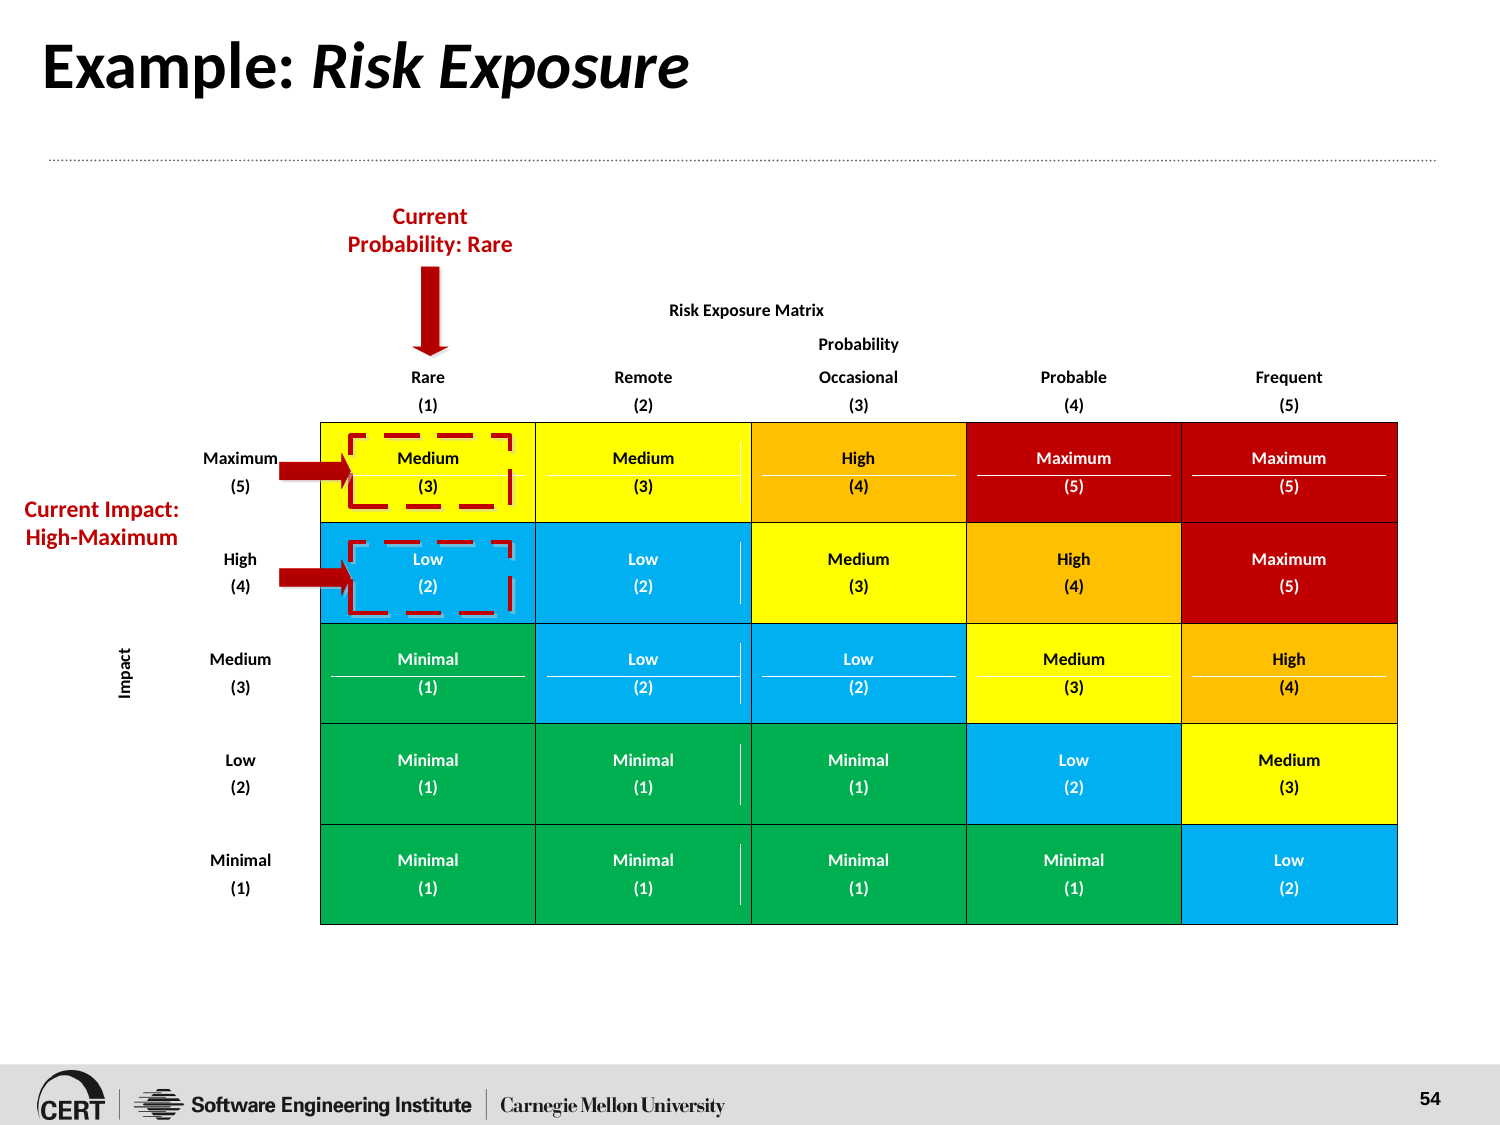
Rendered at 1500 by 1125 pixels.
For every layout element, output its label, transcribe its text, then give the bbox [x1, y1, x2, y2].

picture [22, 196, 1401, 972]
picture [37, 1069, 725, 1122]
title Example: Risk Exposure [42, 37, 1434, 155]
